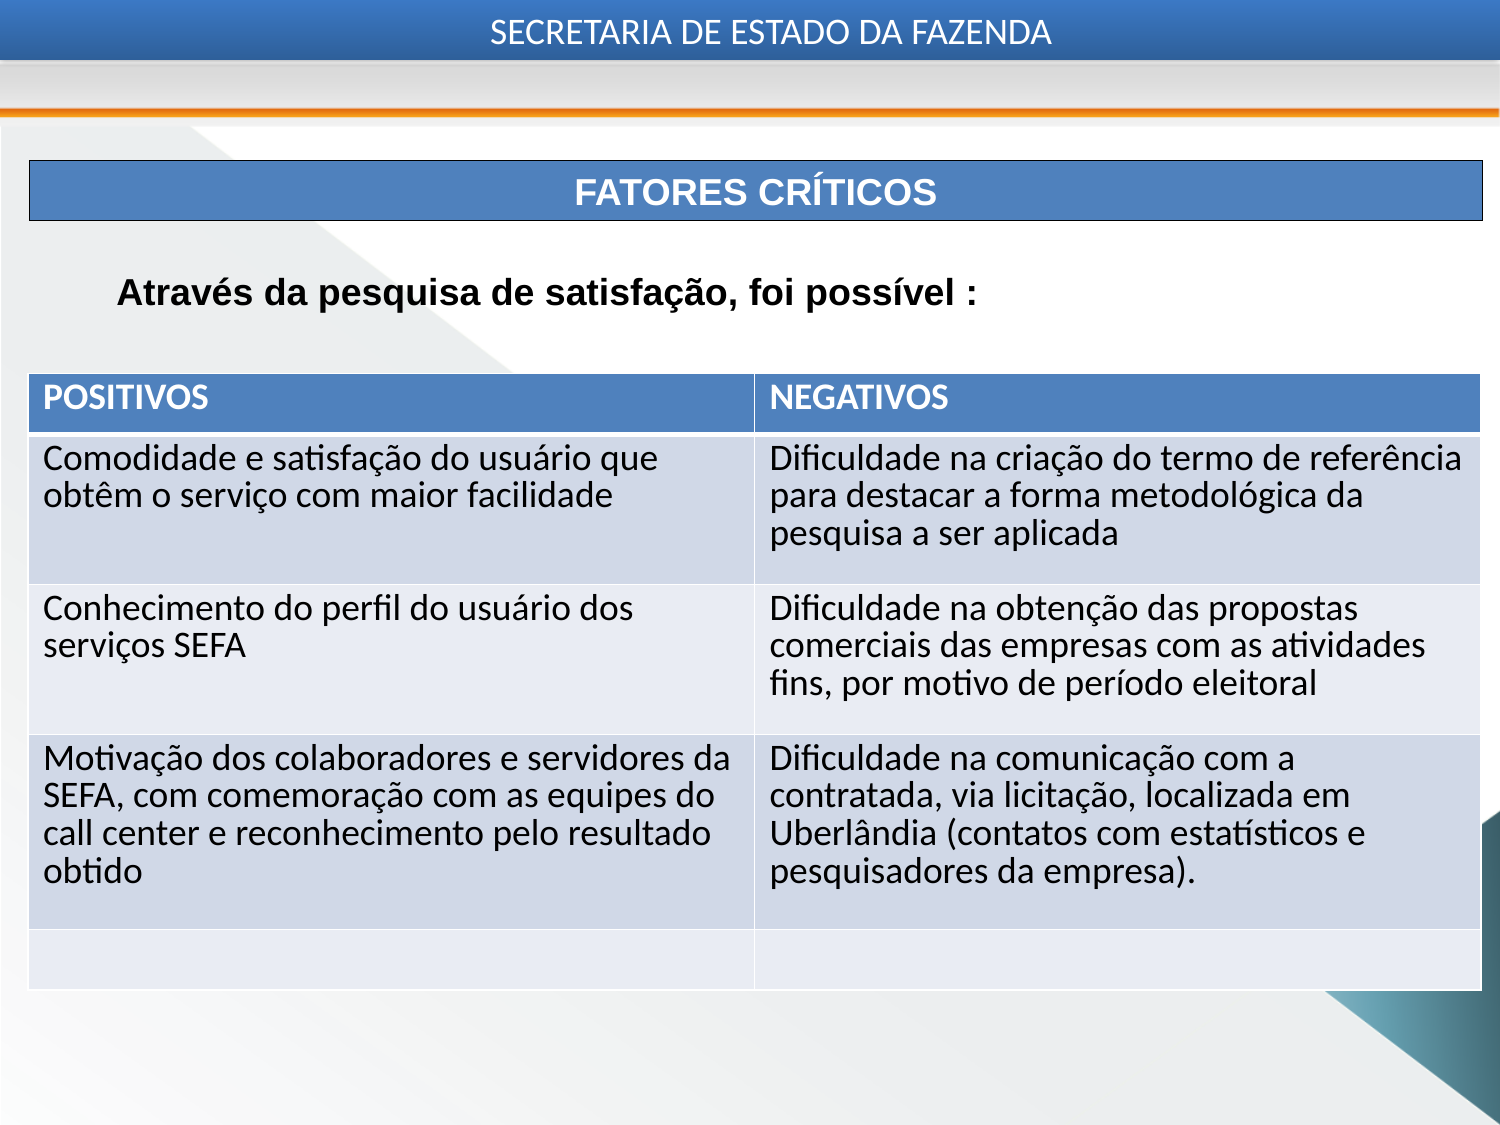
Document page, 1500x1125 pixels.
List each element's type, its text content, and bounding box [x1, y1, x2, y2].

table_cell Dificuldade na obtenção das propostas comerciais das empresas com as atividades fins, por motivo de período eleitoral [755, 585, 1480, 734]
table_cell Motivação dos colaboradores e servidores da SEFA, com comemoração com as equipes do call center e reconhecimento pelo resultado obtido [29, 735, 754, 929]
table_header NEGATIVOS [755, 374, 1480, 432]
table_cell Comodidade e satisfação do usuário que obtêm o serviço com maior facilidade [29, 437, 754, 584]
table_header POSITIVOS [29, 374, 754, 432]
table_cell Dificuldade na criação do termo de referência para destacar a forma metodológica da pesquisa a ser aplicada [755, 437, 1480, 584]
table_cell [755, 930, 1480, 989]
text_box FATORES CRÍTICOS [29, 160, 1483, 221]
table_cell [29, 930, 754, 989]
table_cell Dificuldade na comunicação com a contratada, via licitação, localizada em Uberlândia (contatos com estatísticos e pesquisadores da empresa). [755, 735, 1480, 929]
text_box SECRETARIA DE ESTADO DA FAZENDA [0, 0, 1500, 60]
table_cell Conhecimento do perfil do usuário dos serviços SEFA [29, 585, 754, 734]
text_box Através da pesquisa de satisfação, foi possível : [101, 260, 1481, 321]
picture [0, 60, 1500, 1125]
